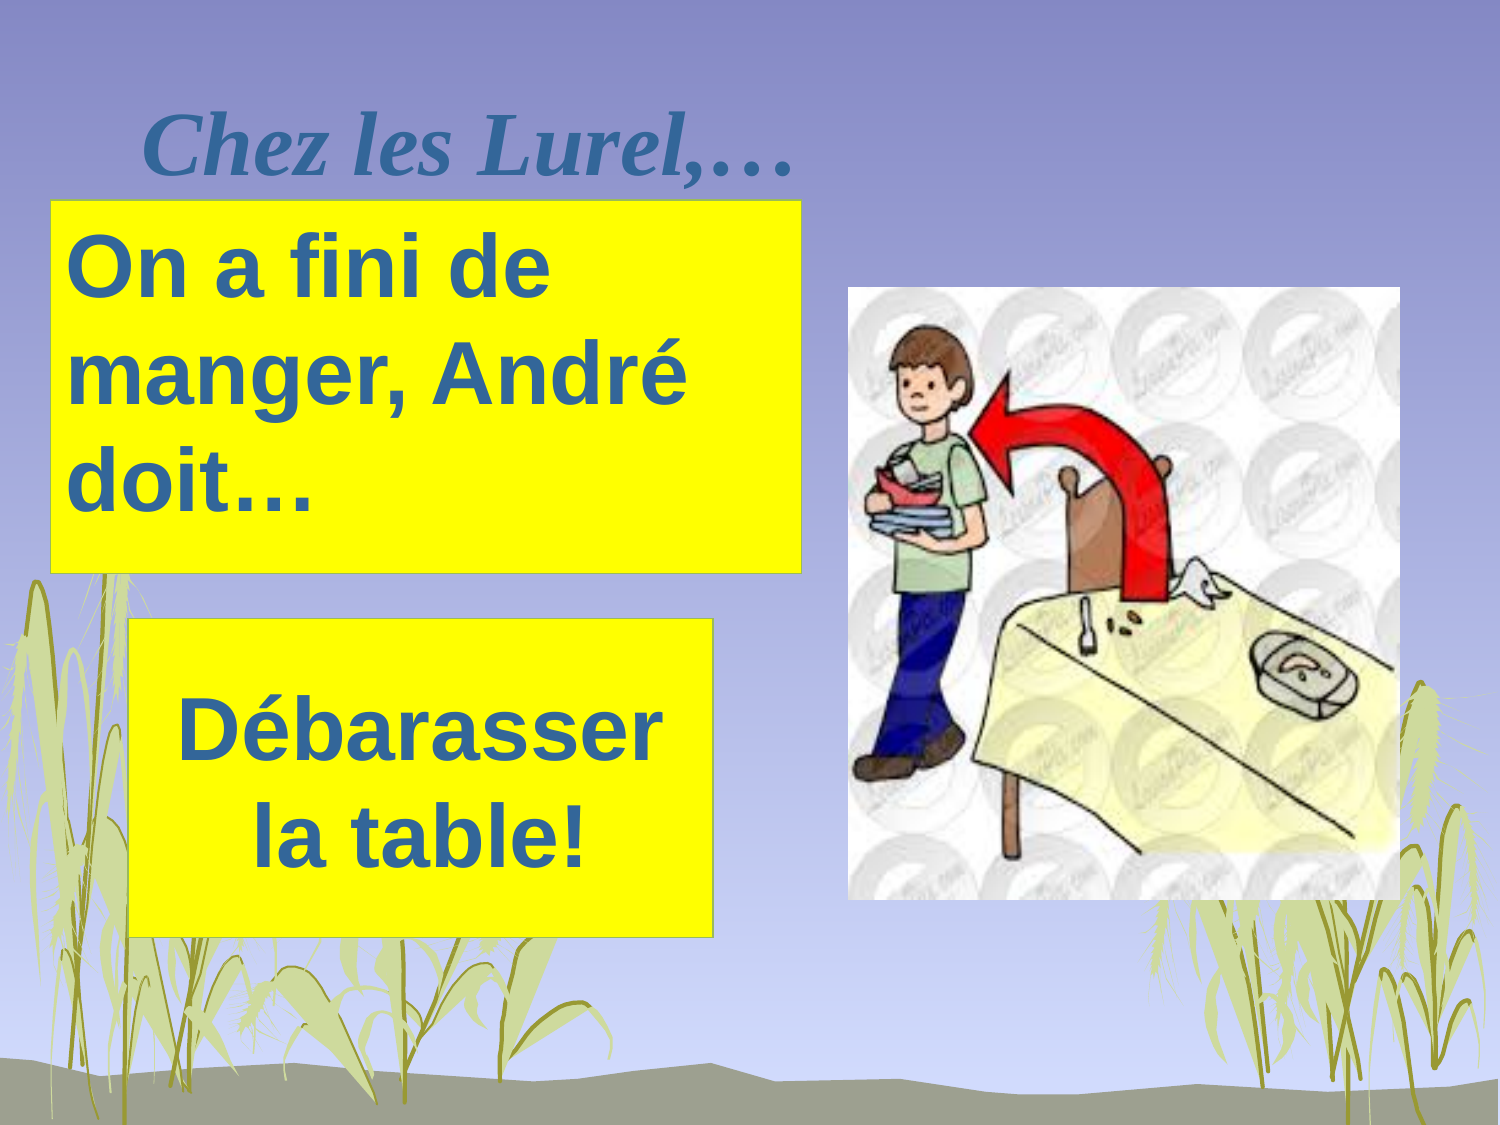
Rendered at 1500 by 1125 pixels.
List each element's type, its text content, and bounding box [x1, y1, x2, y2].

subtitle Débarasser la table! [127, 618, 714, 938]
title Chez les Lurel,… [126, 37, 1371, 241]
text_box On a fini de manger, André doit… [50, 199, 802, 574]
picture [848, 287, 1400, 901]
